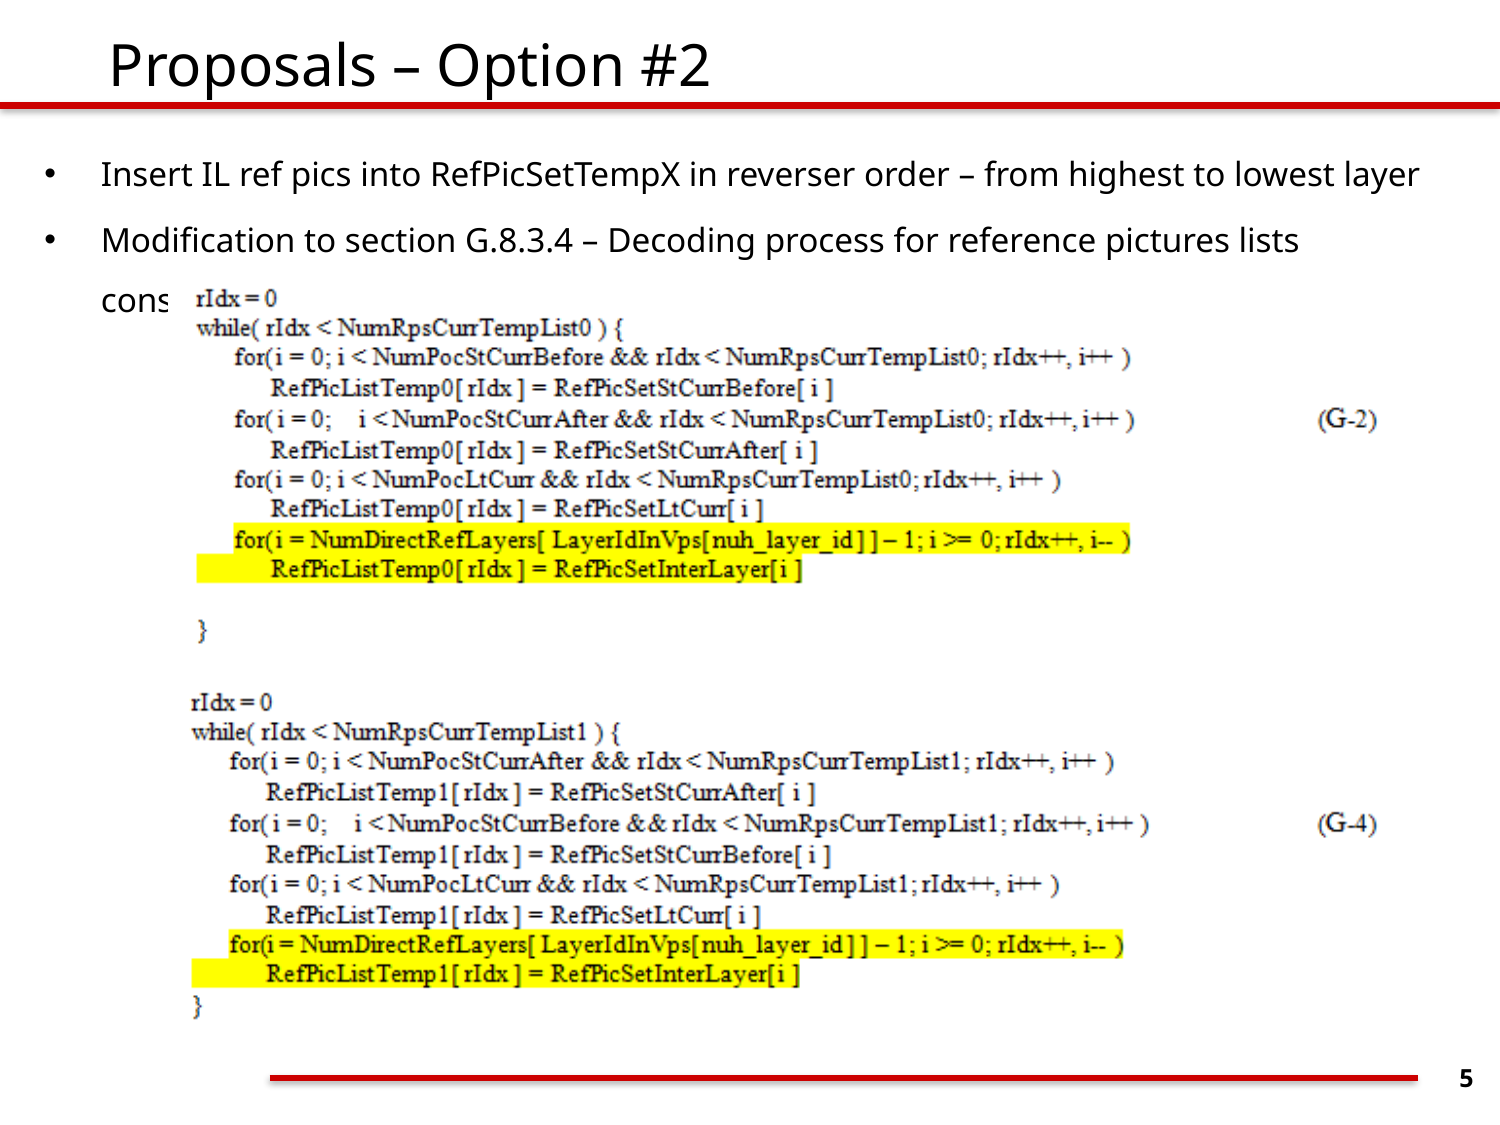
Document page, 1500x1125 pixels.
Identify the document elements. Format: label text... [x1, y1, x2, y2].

slide_number 5 [1417, 1054, 1489, 1114]
picture [159, 680, 1402, 1036]
list Insert IL ref pics into RefPicSetTempX in reverser order – from highest to lowest layer Modification to section G.8.3.4 – Decoding process for reference pictures lists construction [29, 125, 1500, 280]
title Proposals – Option #2 [93, 32, 1500, 94]
picture [167, 278, 1400, 670]
